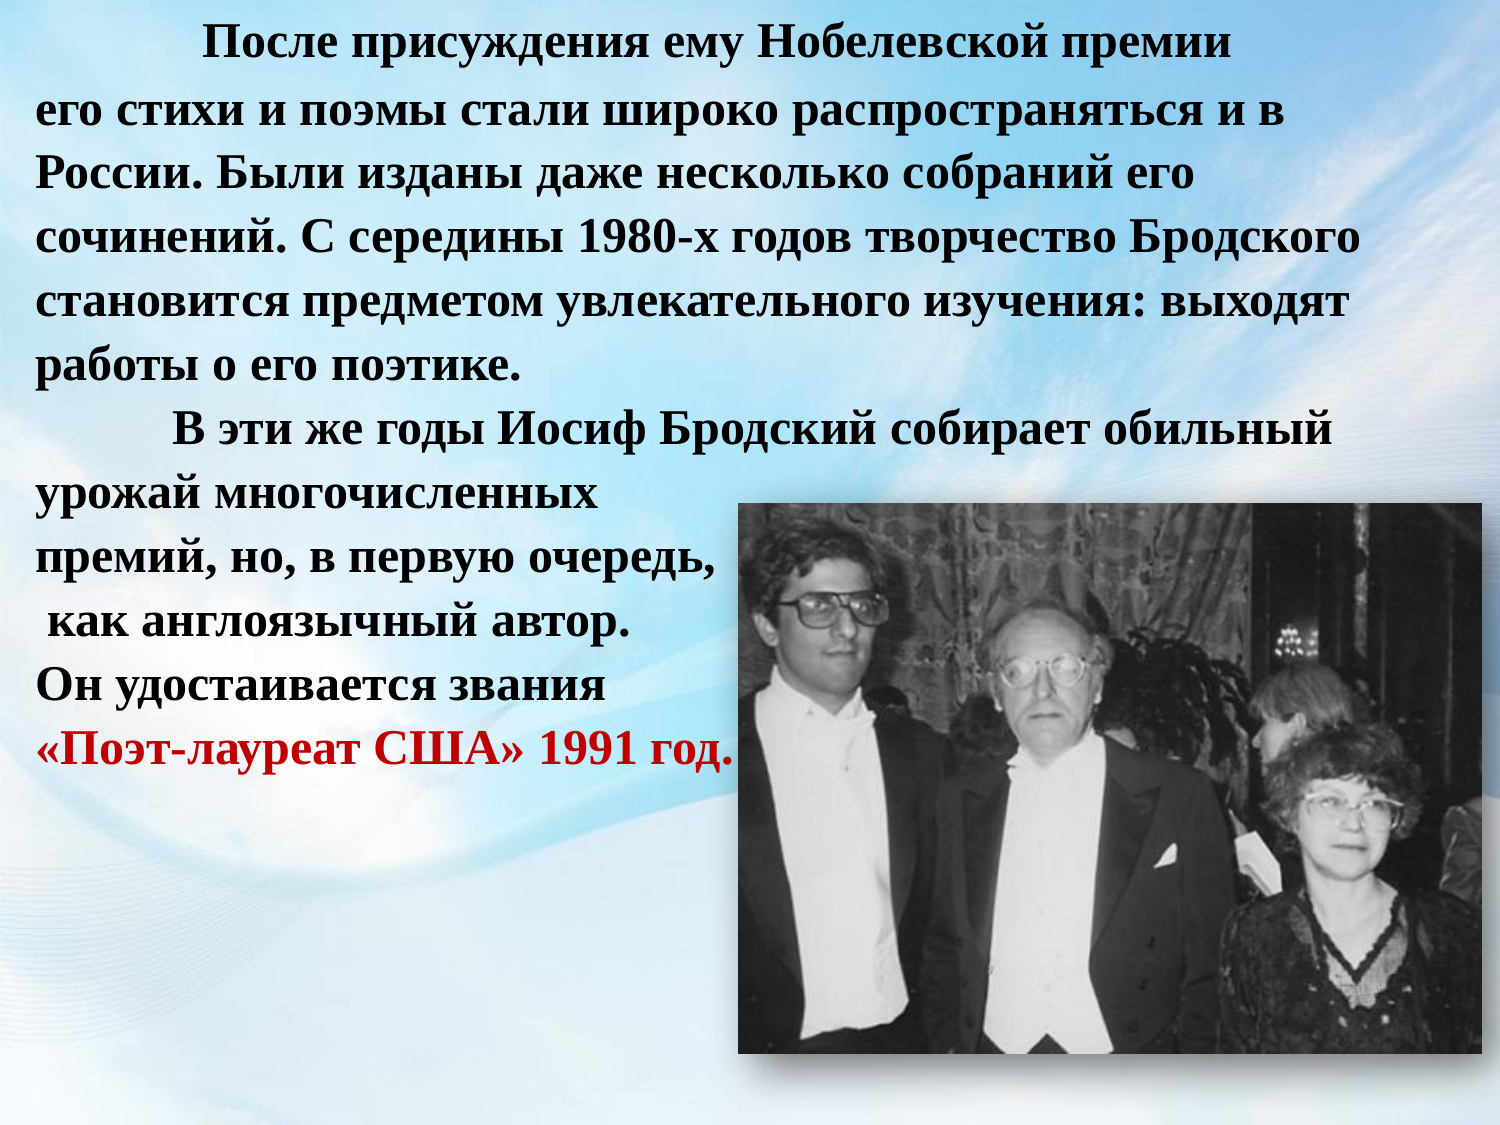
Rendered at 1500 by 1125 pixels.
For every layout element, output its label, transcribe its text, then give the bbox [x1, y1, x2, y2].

picture [0, 0, 1500, 1125]
list После присуждения ему Нобелевской премии его стихи и поэмы стали широко распространяться и в России. Были изданы даже несколько собраний его сочинений. С середины 1980-х годов творчество Бродского становится предметом увлекательного изучения: выходят работы о его поэтике. В эти же годы Иосиф Бродский собирает обильный урожай многочисленных премий, но, в первую очередь, как англоязычный автор. Он удостаивается звания «Поэт-лауреат США» 1991 год. [34, 0, 1500, 807]
